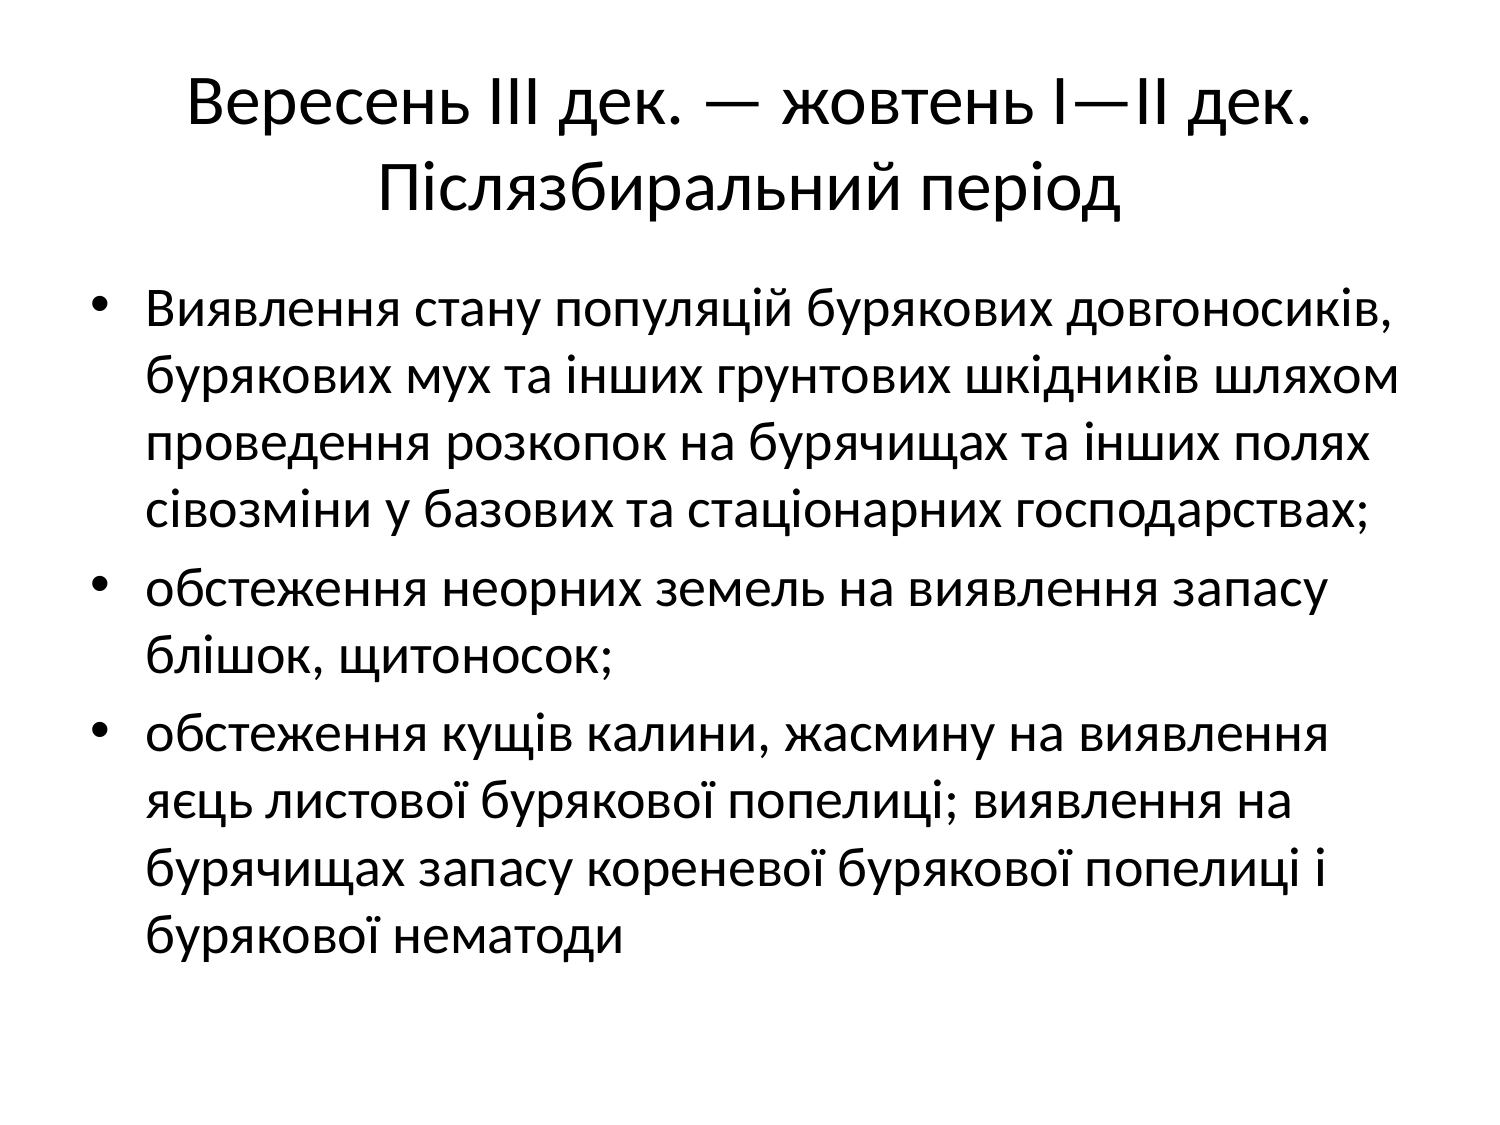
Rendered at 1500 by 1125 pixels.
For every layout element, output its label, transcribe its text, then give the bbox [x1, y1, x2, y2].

title Вересень III дек. — жовтень І—II дек. Післязбиральний період [75, 45, 1425, 233]
list Виявлення стану популяцій бурякових довгоносиків, бурякових мух та інших грунтових шкідників шляхом проведення розкопок на бурячищах та інших полях сівозміни у базових та стаціонарних господарствах; обстеження неорних земель на виявлення запасу блішок, щитоносок; обстеження кущів калини, жасмину на виявлення яєць листової бурякової попелиці; виявлення на бурячищах запасу кореневої бурякової попелиці і бурякової нематоди [75, 262, 1425, 1005]
